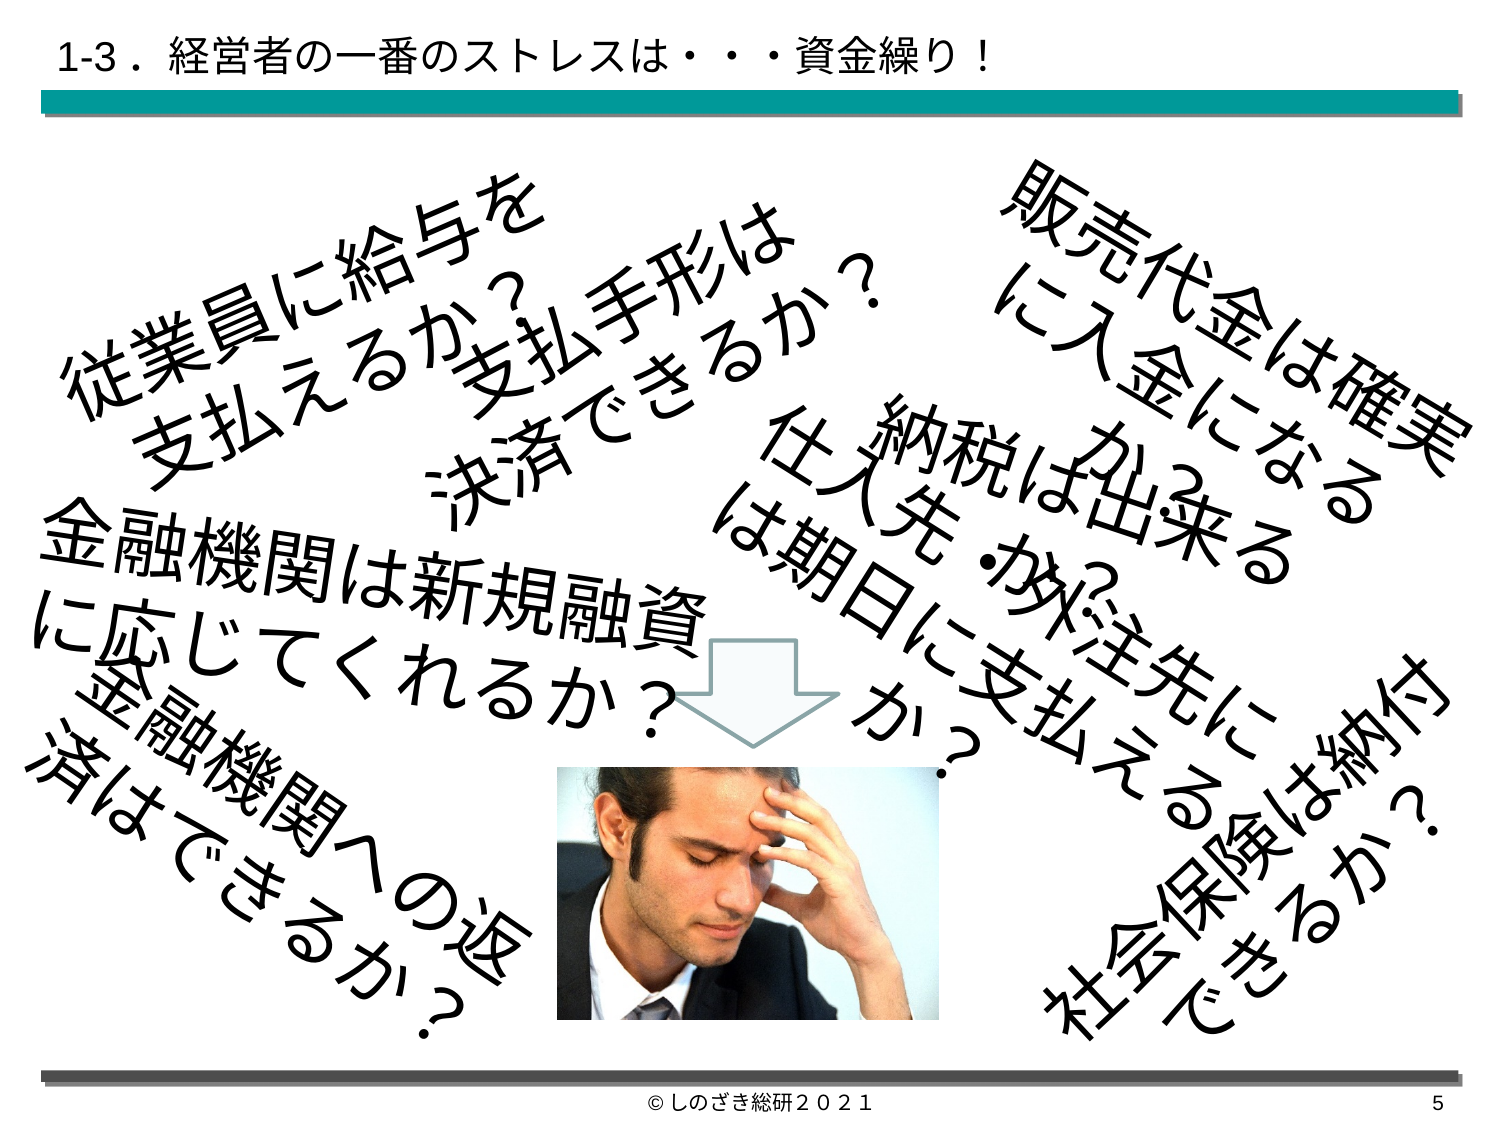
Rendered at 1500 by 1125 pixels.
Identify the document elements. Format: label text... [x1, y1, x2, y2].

title 1-3．経営者の一番のストレスは・・・資金繰り！ [41, 19, 1459, 91]
picture [557, 766, 939, 1020]
text_box 販売代金は確実に入金になるか？ [853, 112, 1500, 664]
text_box 従業員に給与を 支払えるか？ [0, 110, 665, 495]
text_box 社会保険は納付できるか？ [991, 605, 1500, 1125]
slide_number 4 [1159, 1082, 1459, 1125]
text_box [710, 666, 803, 749]
footer ©しのざき総研２０２１ [524, 1082, 1000, 1125]
text_box 金融機関への返済はできるか？ [0, 671, 552, 1096]
text_box 金融機関は新規融資に応じてくれるか？ [3, 471, 732, 765]
text_box 納税は出来るか？ [750, 343, 1401, 715]
text_box 仕入先・外注先には期日に支払えるか？ [628, 353, 1309, 909]
text_box 支払手形は 決済できるか？ [346, 117, 927, 539]
